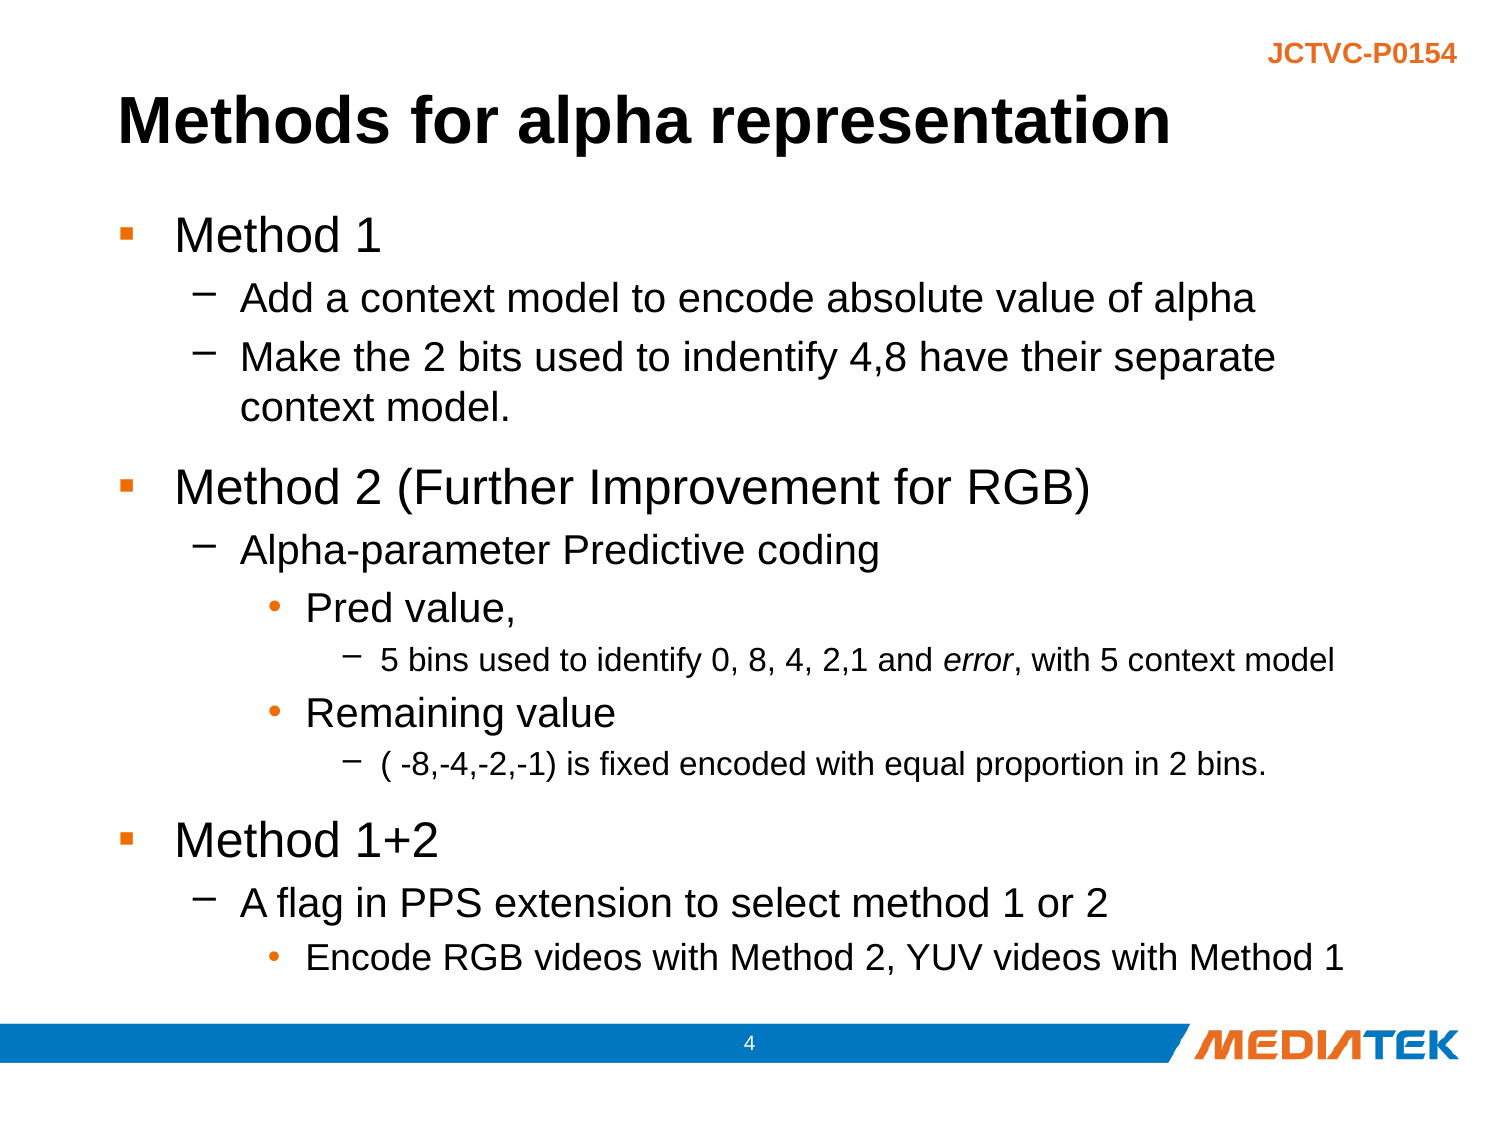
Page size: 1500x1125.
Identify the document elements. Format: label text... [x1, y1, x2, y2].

title Methods for alpha representation [102, 62, 1426, 172]
list Method 1 Add a context model to encode absolute value of alpha Make the 2 bits used to indentify 4,8 have their separate context model. Method 2 (Further Improvement for RGB) Alpha-parameter Predictive coding Pred value, 5 bins used to identify 0, 8, 4, 2,1 and error, with 5 context model Remaining value ( -8,-4,-2,-1) is fixed encoded with equal proportion in 2 bins. Method 1+2 A flag in PPS extension to select method 1 or 2 Encode RGB videos with Method 2, YUV videos with Method 1 [102, 194, 1425, 1009]
picture [0, 1023, 711, 1063]
picture [788, 1023, 1459, 1063]
footer 4 [711, 1022, 788, 1089]
